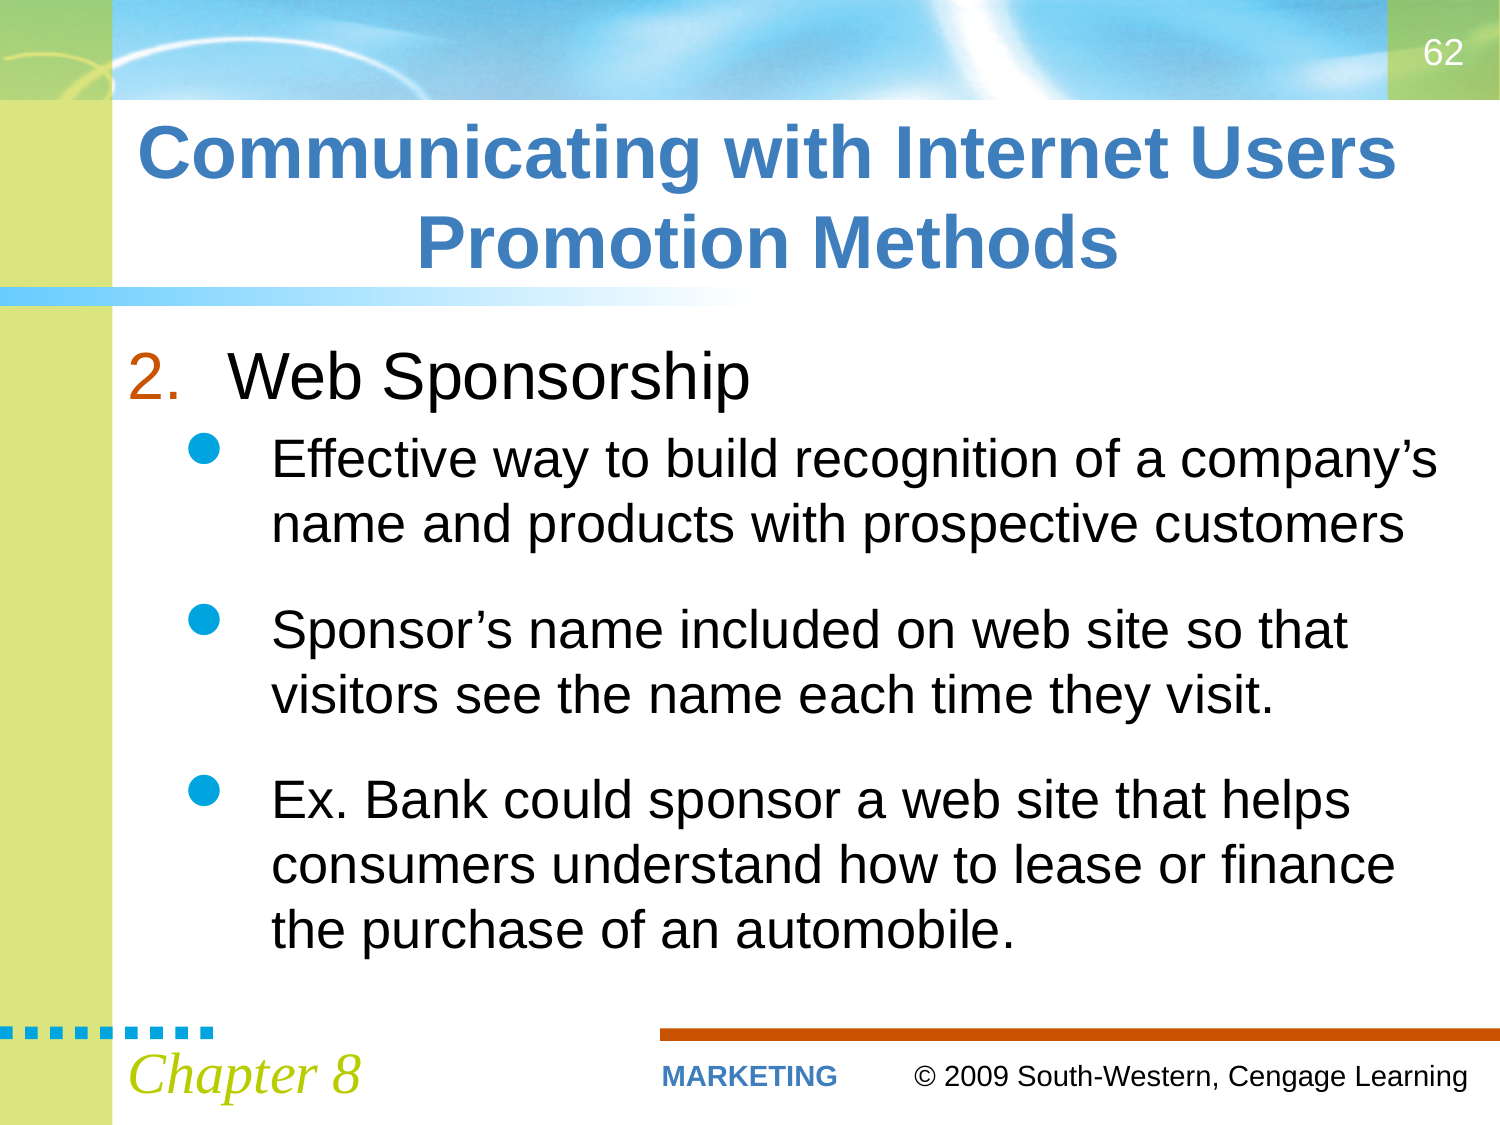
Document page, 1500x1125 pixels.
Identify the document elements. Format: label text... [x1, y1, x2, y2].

list Web Sponsorship Effective way to build recognition of a company’s name and products with prospective customers Sponsor’s name included on web site so that visitors see the name each time they visit. Ex. Bank could sponsor a web site that helps consumers understand how to lease or finance the purchase of an automobile. [112, 324, 1463, 1026]
footer Chapter 8 [112, 1026, 638, 1113]
slide_number 62 [1387, 0, 1500, 101]
title Communicating with Internet Users Promotion Methods [112, 99, 1426, 288]
